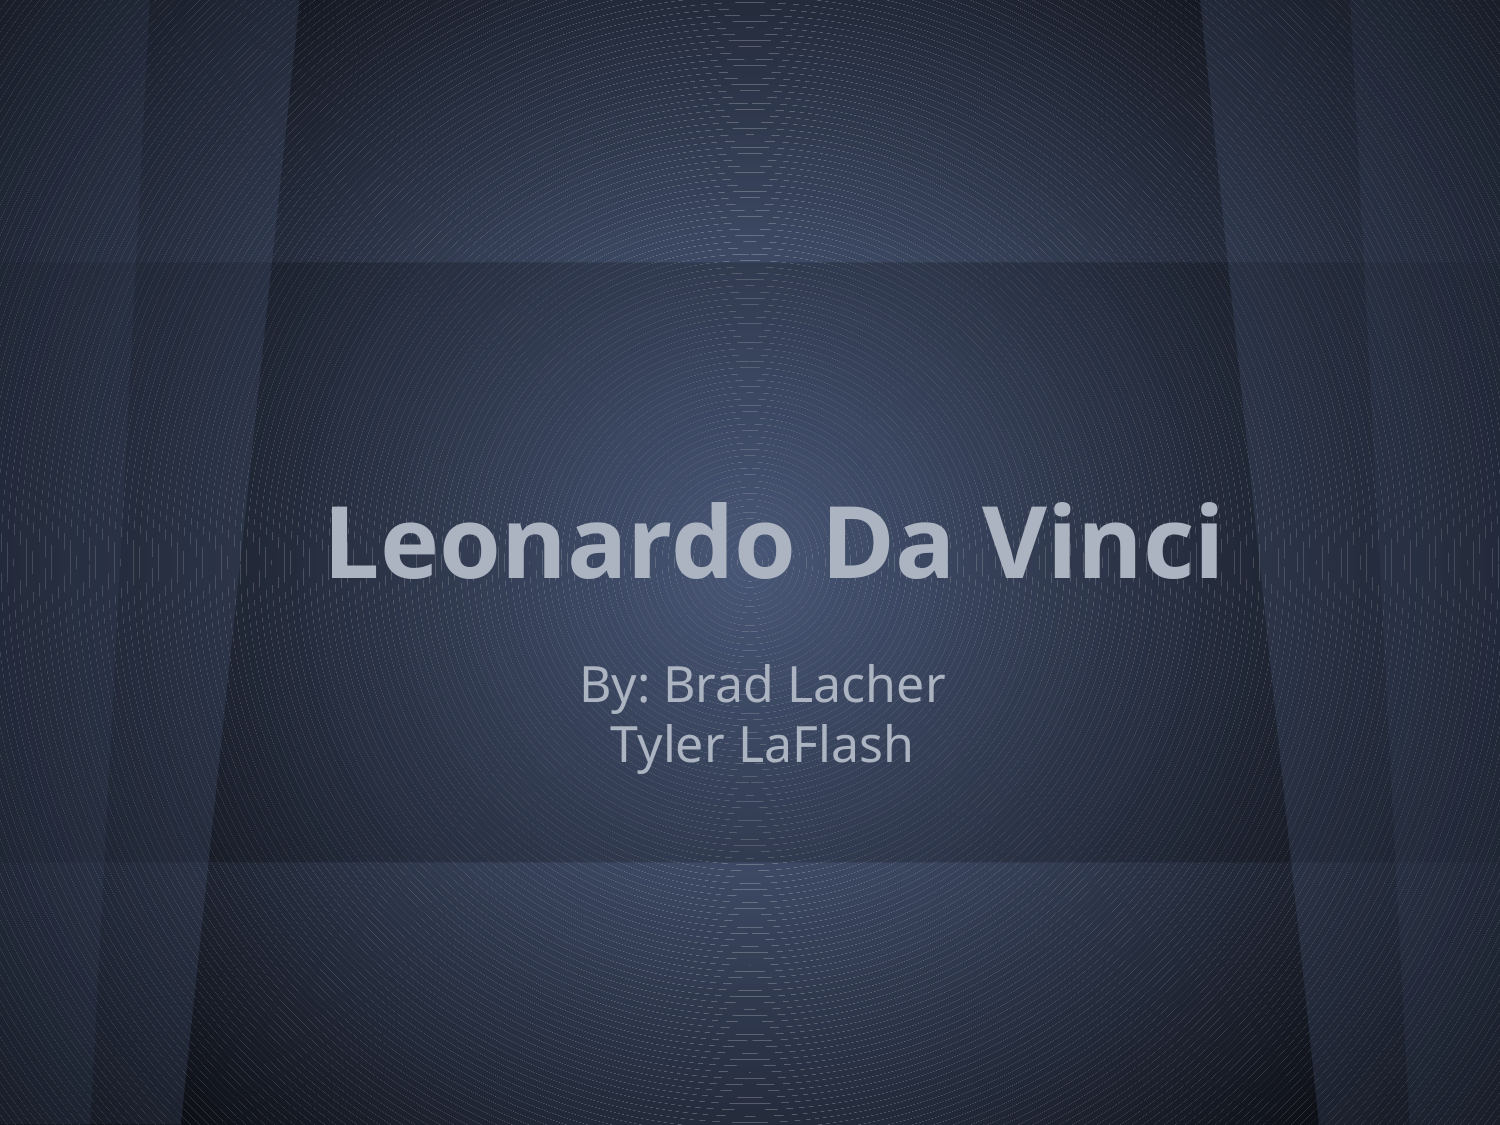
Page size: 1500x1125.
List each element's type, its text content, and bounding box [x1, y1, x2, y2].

subtitle By: Brad Lacher Tyler LaFlash [112, 637, 1388, 1125]
title Leonardo Da Vinci [112, 395, 1388, 614]
